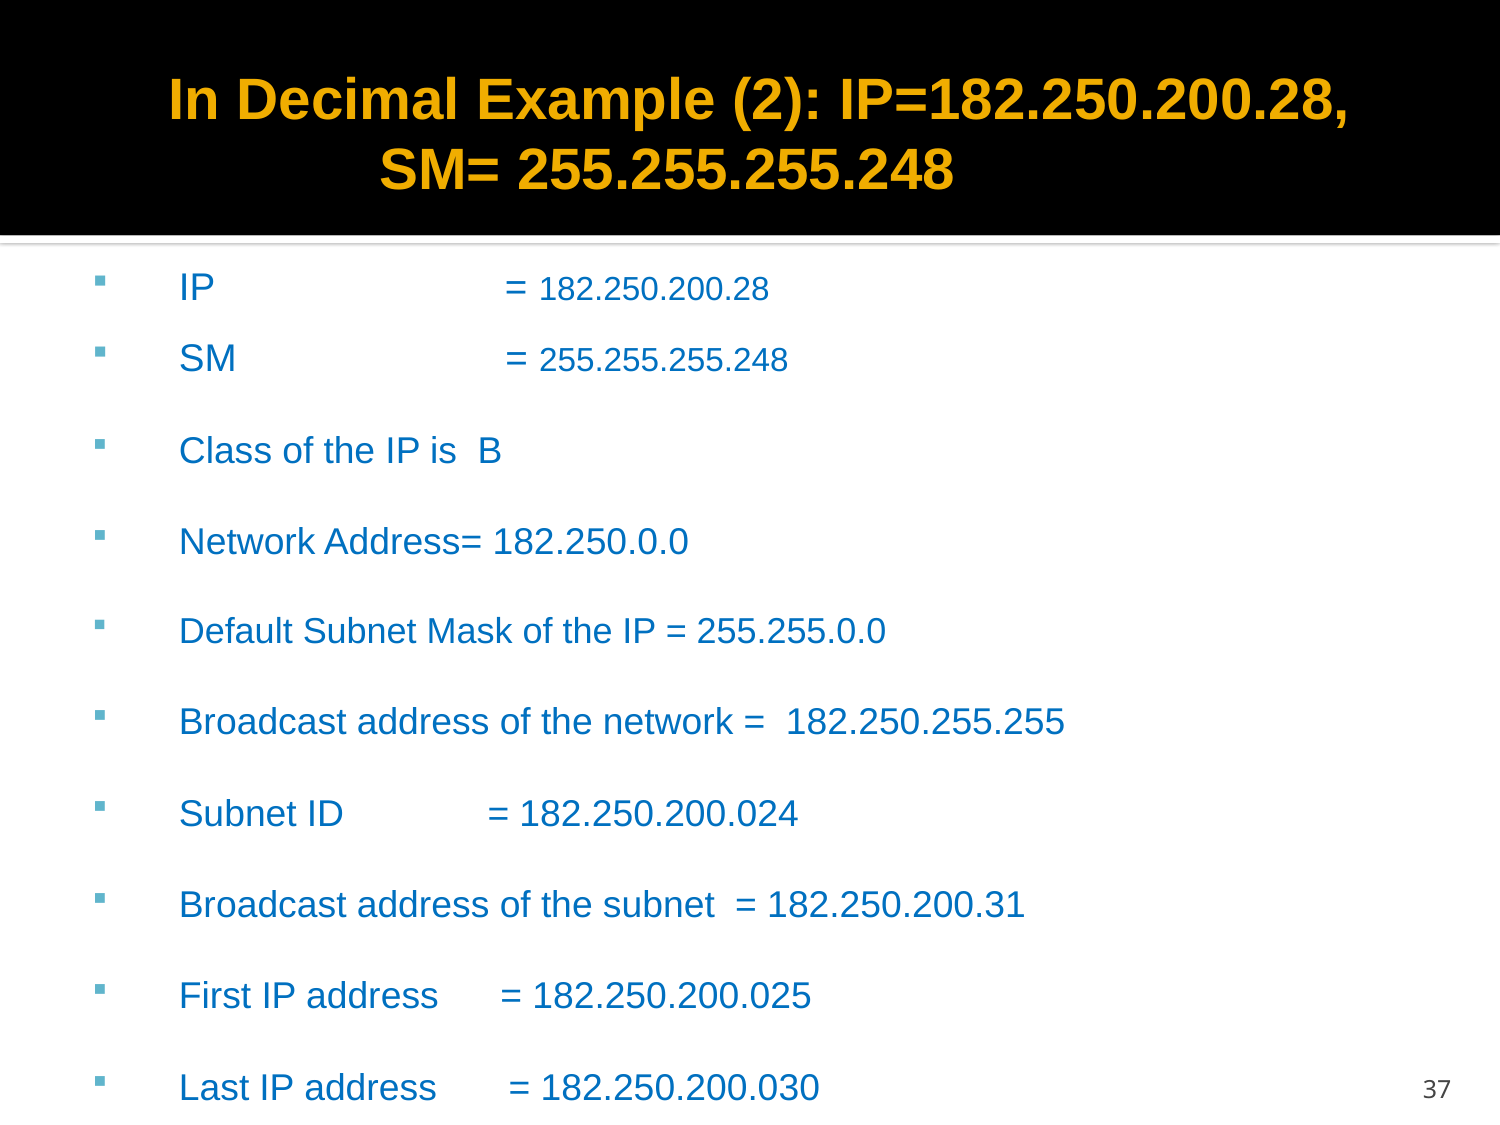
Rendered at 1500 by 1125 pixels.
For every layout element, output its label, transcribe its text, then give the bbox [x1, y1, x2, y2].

slide_number 37 [1345, 1062, 1467, 1108]
title In Decimal Example (2): IP=182.250.200.28, SM= 255.255.255.248 [137, 37, 1413, 225]
list IP = 182.250.200.28 SM = 255.255.255.248 Class of the IP is B Network Address= 182.250.0.0 Default Subnet Mask of the IP = 255.255.0.0 Broadcast address of the network = 182.250.255.255 Subnet ID = 182.250.200.024 Broadcast address of the subnet = 182.250.200.31 First IP address = 182.250.200.025 Last IP address = 182.250.200.030 [37, 237, 1500, 1125]
